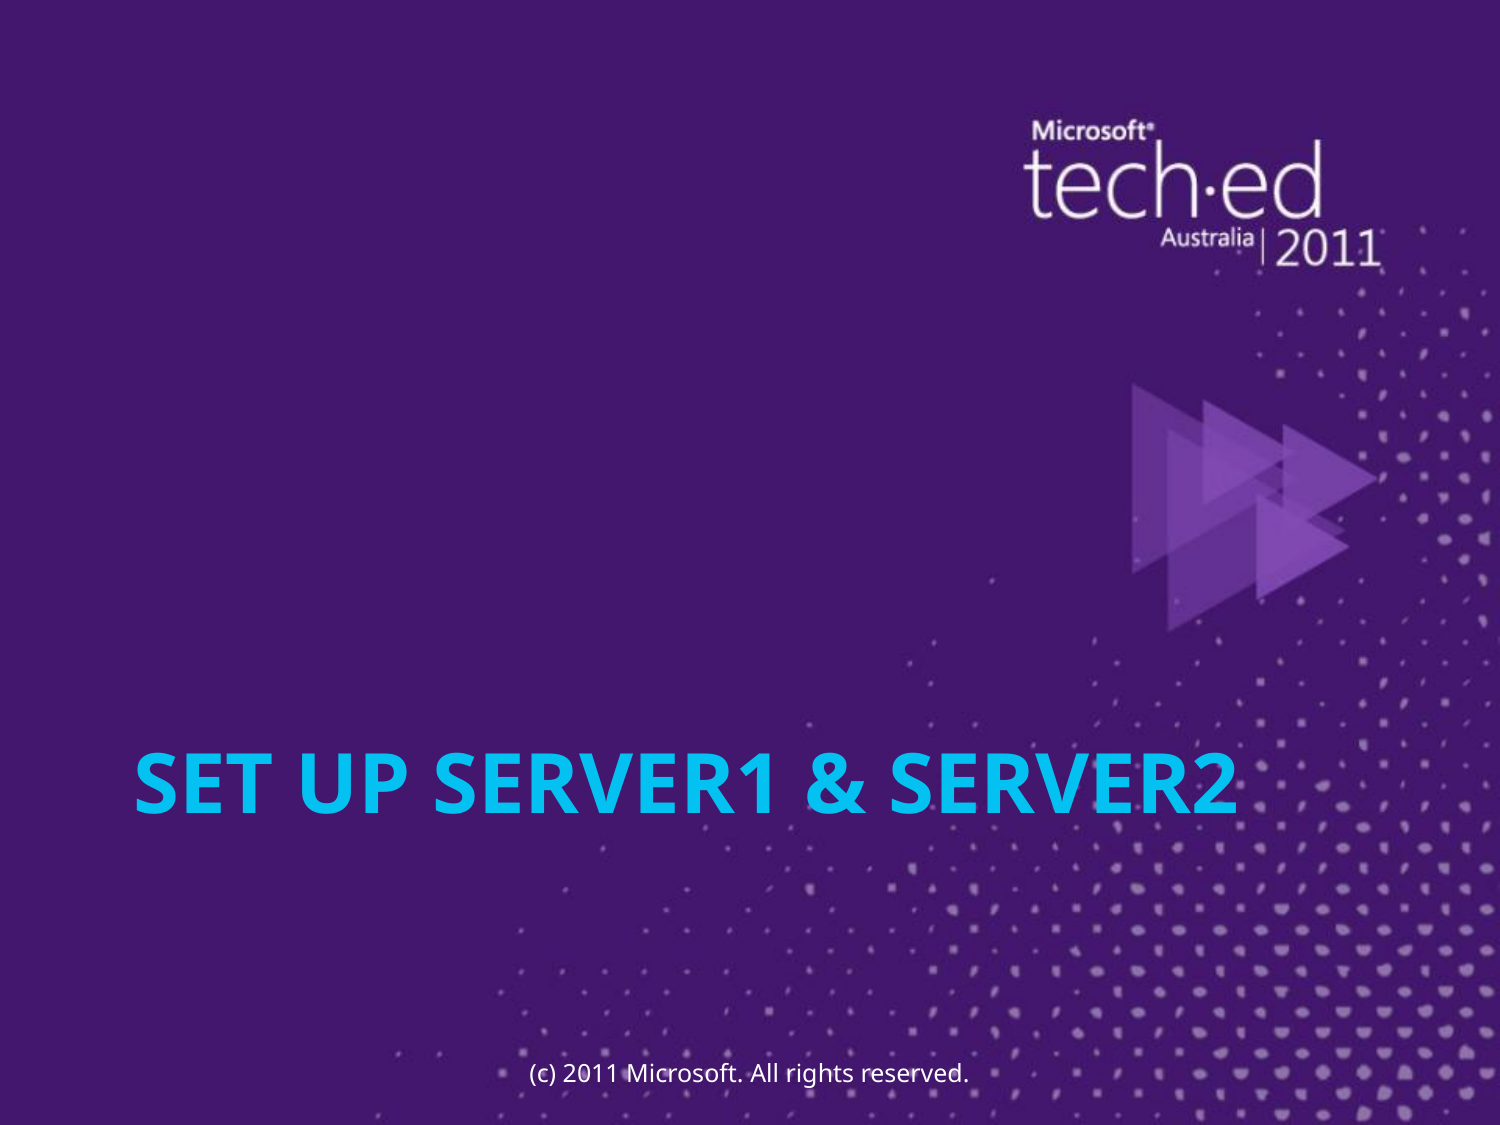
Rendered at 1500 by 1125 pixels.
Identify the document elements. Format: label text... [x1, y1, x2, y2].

footer (c) 2011 Microsoft. All rights reserved. [512, 1042, 988, 1103]
picture [0, 0, 1500, 1125]
title Set up Server1 & Server2 [118, 722, 1394, 947]
